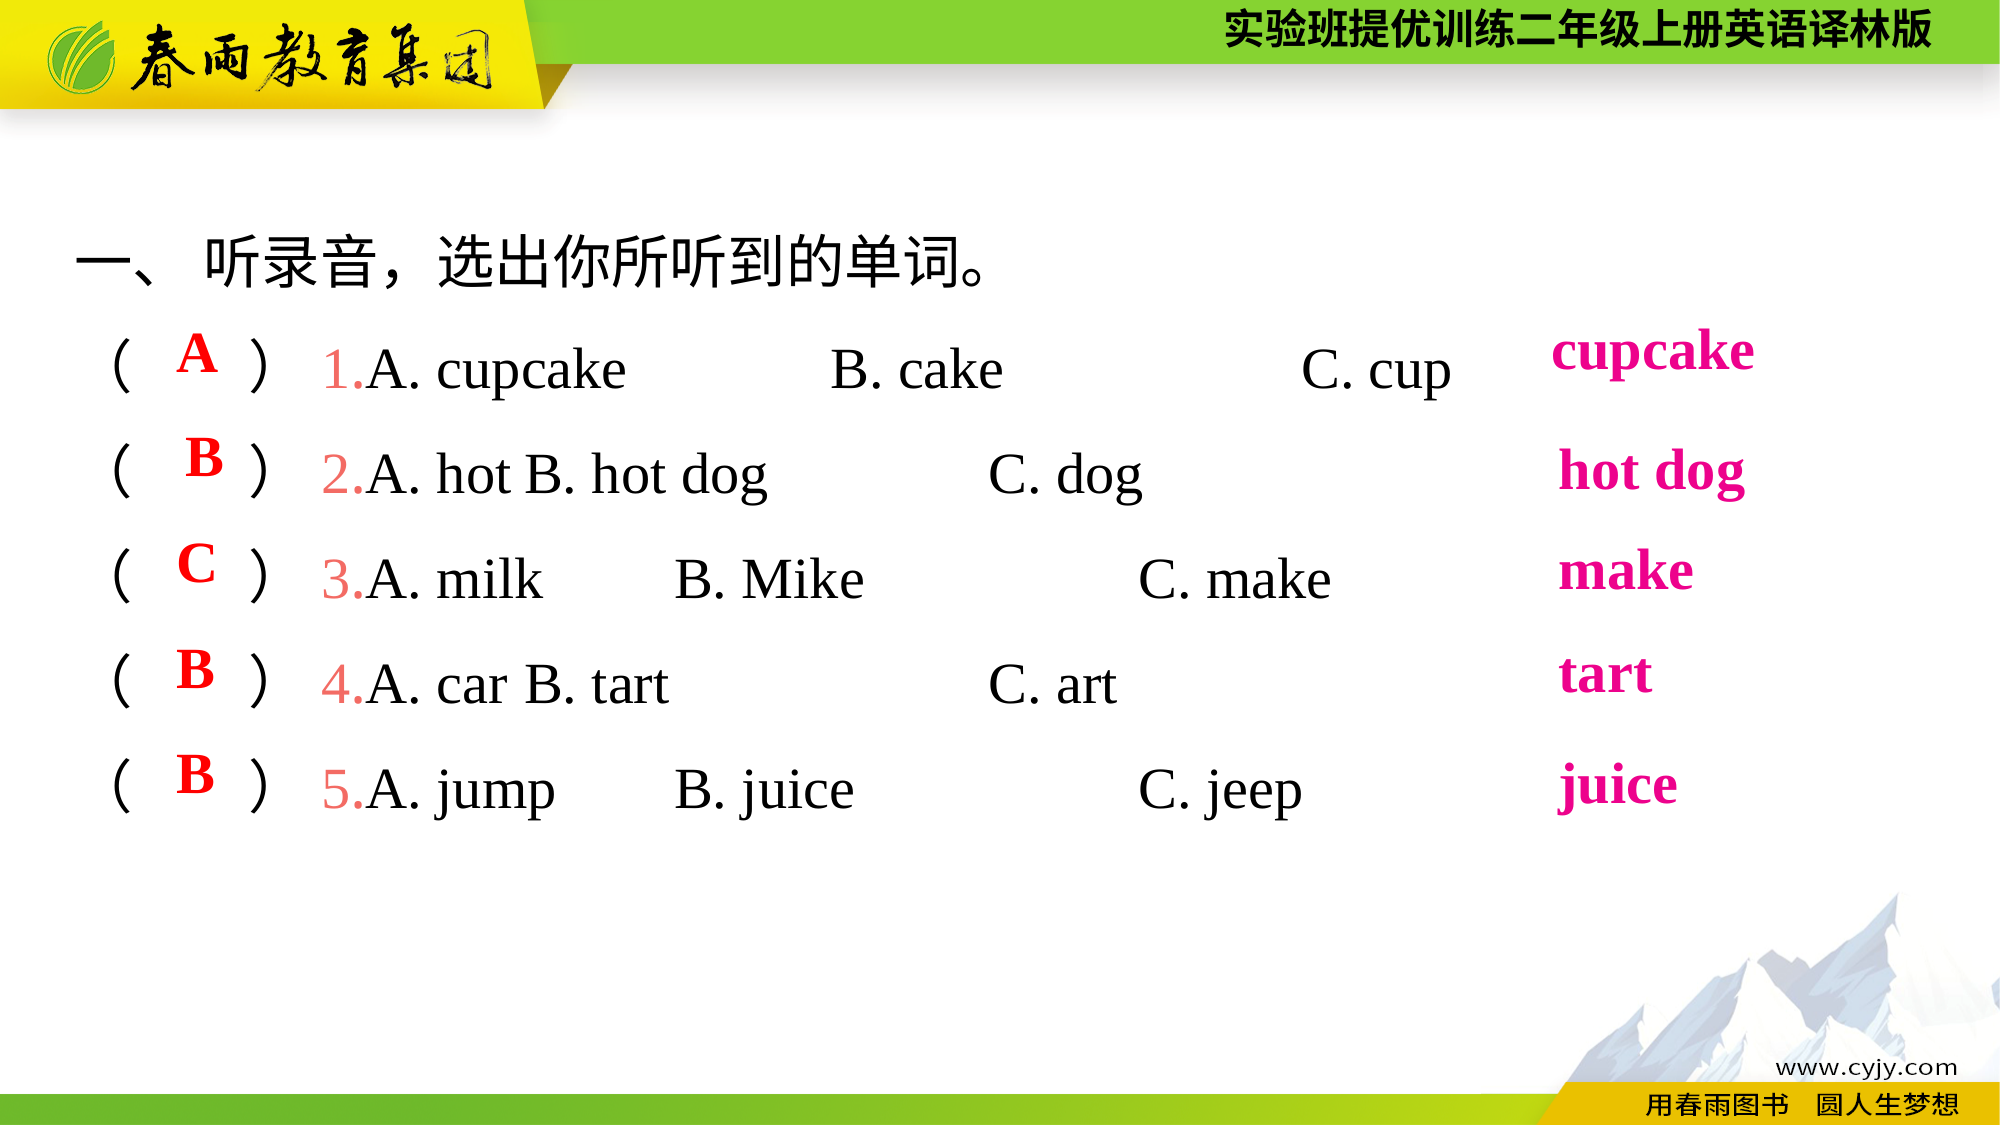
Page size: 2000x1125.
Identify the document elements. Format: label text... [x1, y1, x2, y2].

text_box B [161, 727, 231, 813]
text_box hot dog [1544, 423, 1761, 509]
text_box B [161, 622, 231, 708]
text_box cupcake [1536, 304, 1771, 389]
text_box juice [1543, 737, 1694, 823]
text_box B [170, 410, 239, 496]
text_box tart [1543, 627, 1668, 712]
picture [0, 0, 2000, 1125]
text_box C [161, 516, 234, 602]
text_box make [1544, 523, 1710, 609]
list 一、 听录音，选出你所听到的单词。 （ ）1.A. cupcake B. cake C. cup （ ）2.A. hot B. hot dog C. dog （ ）3.A. milk B. Mike C. make （ ）4.A. car B. tart C. art （ ）5.A. jump B. juice C. jeep [59, 182, 1944, 835]
text_box A [161, 306, 234, 392]
